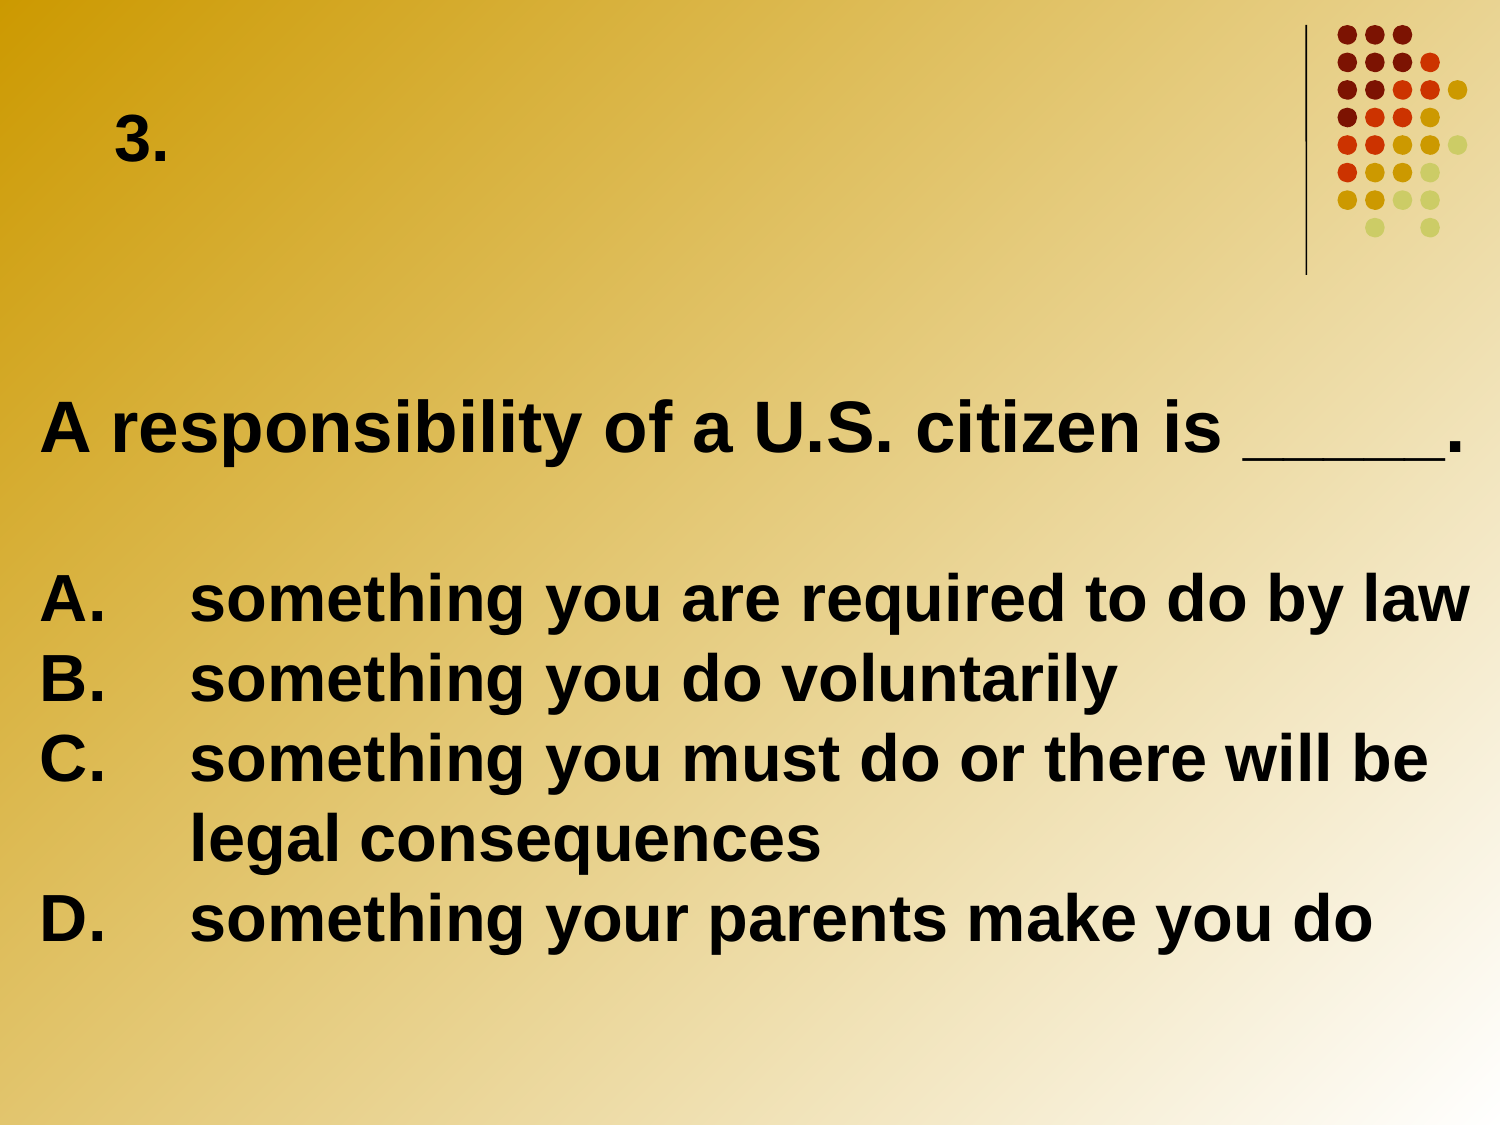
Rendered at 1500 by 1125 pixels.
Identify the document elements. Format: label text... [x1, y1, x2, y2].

title A responsibility of a U.S. citizen is _____. A. something you are required to do by law B. something you do voluntarily C. something you must do or there will be legal consequences D. something your parents make you do [24, 750, 1500, 963]
text_box 3. [99, 87, 263, 183]
